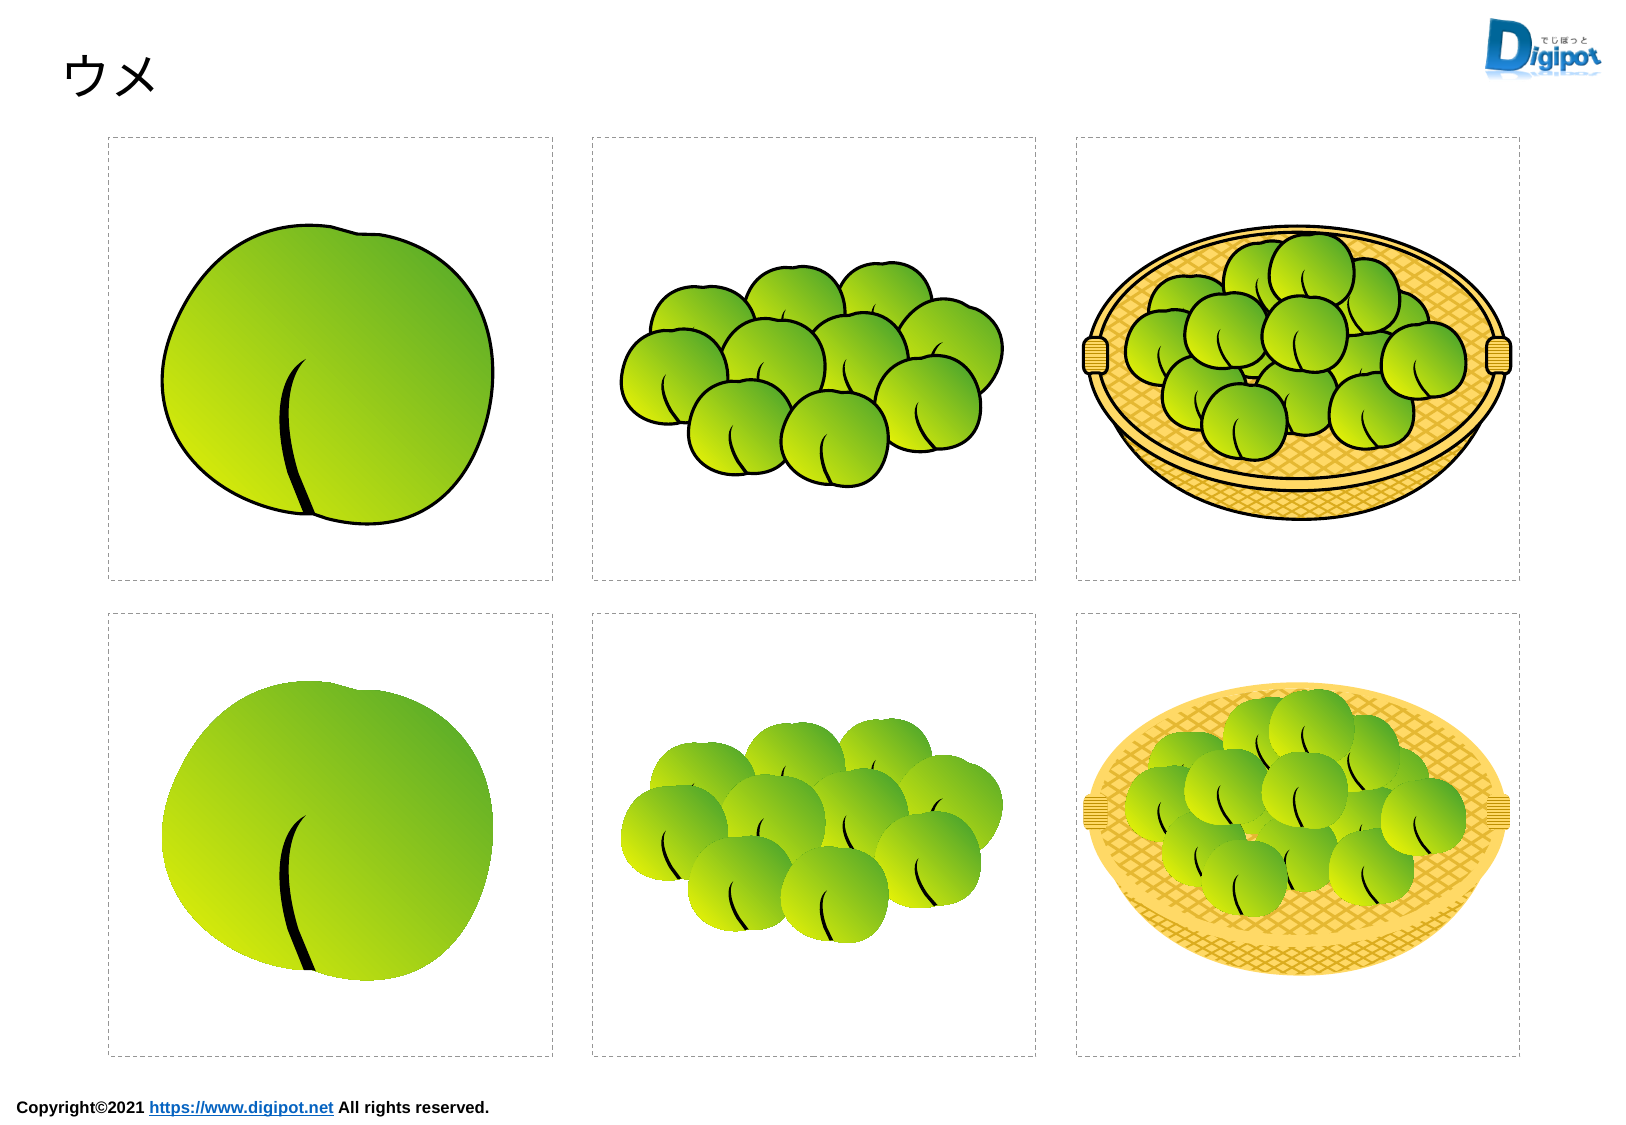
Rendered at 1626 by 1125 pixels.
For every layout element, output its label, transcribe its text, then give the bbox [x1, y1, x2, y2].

text_box ウメ [46, 38, 176, 113]
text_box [168, 222, 495, 523]
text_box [1083, 226, 1511, 520]
picture [1485, 18, 1602, 82]
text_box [168, 679, 495, 979]
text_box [622, 261, 1003, 487]
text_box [622, 717, 1003, 943]
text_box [1083, 682, 1511, 976]
